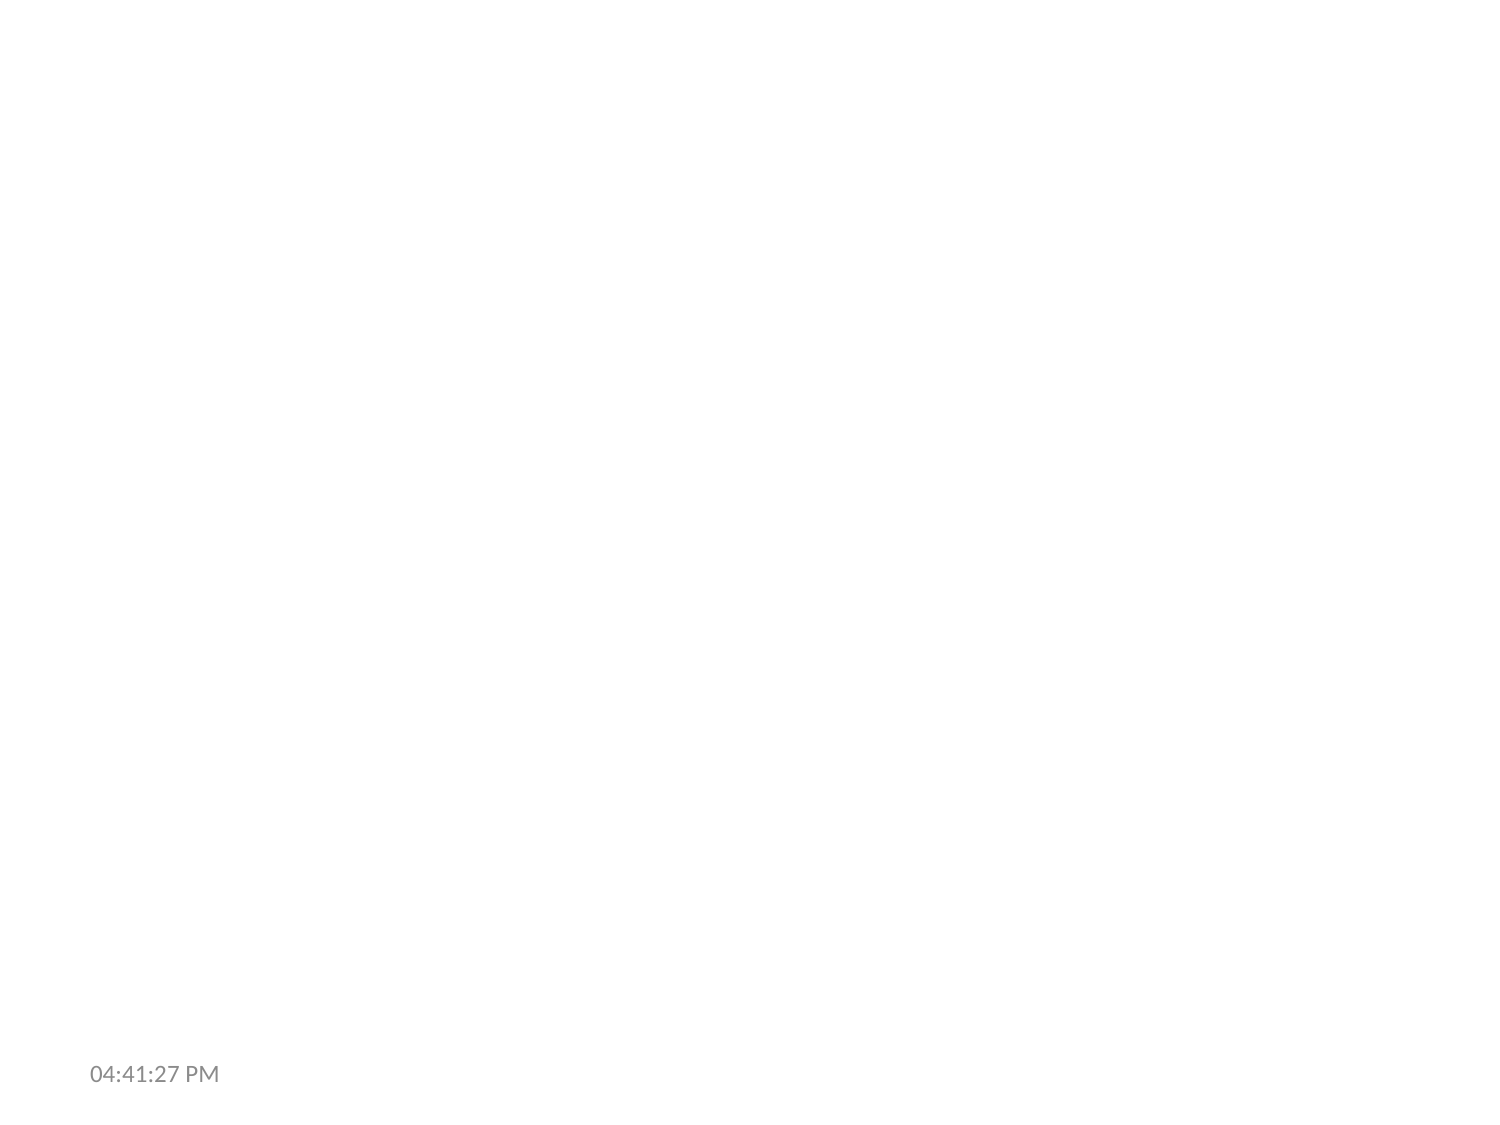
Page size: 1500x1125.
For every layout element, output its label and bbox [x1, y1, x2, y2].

slide_number [75, 1042, 425, 1103]
